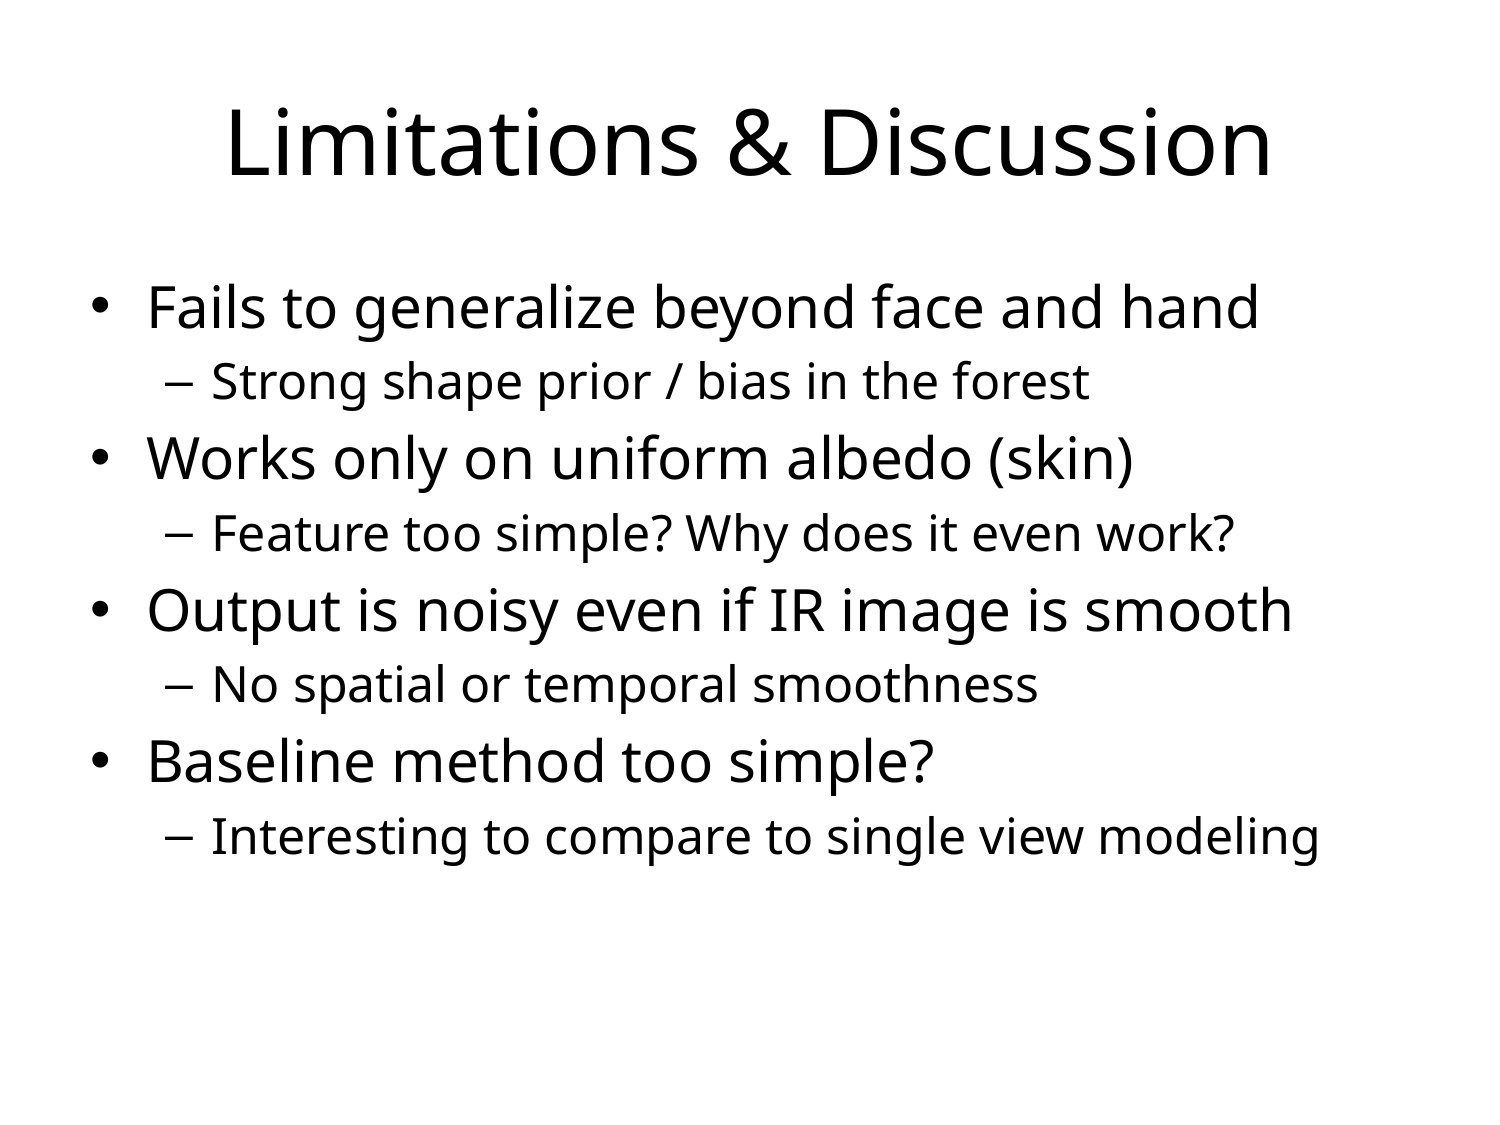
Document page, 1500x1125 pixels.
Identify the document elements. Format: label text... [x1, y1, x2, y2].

list Fails to generalize beyond face and hand Strong shape prior / bias in the forest Works only on uniform albedo (skin) Feature too simple? Why does it even work? Output is noisy even if IR image is smooth No spatial or temporal smoothness Baseline method too simple? Interesting to compare to single view modeling [75, 262, 1425, 1005]
title Limitations & Discussion [75, 45, 1425, 233]
